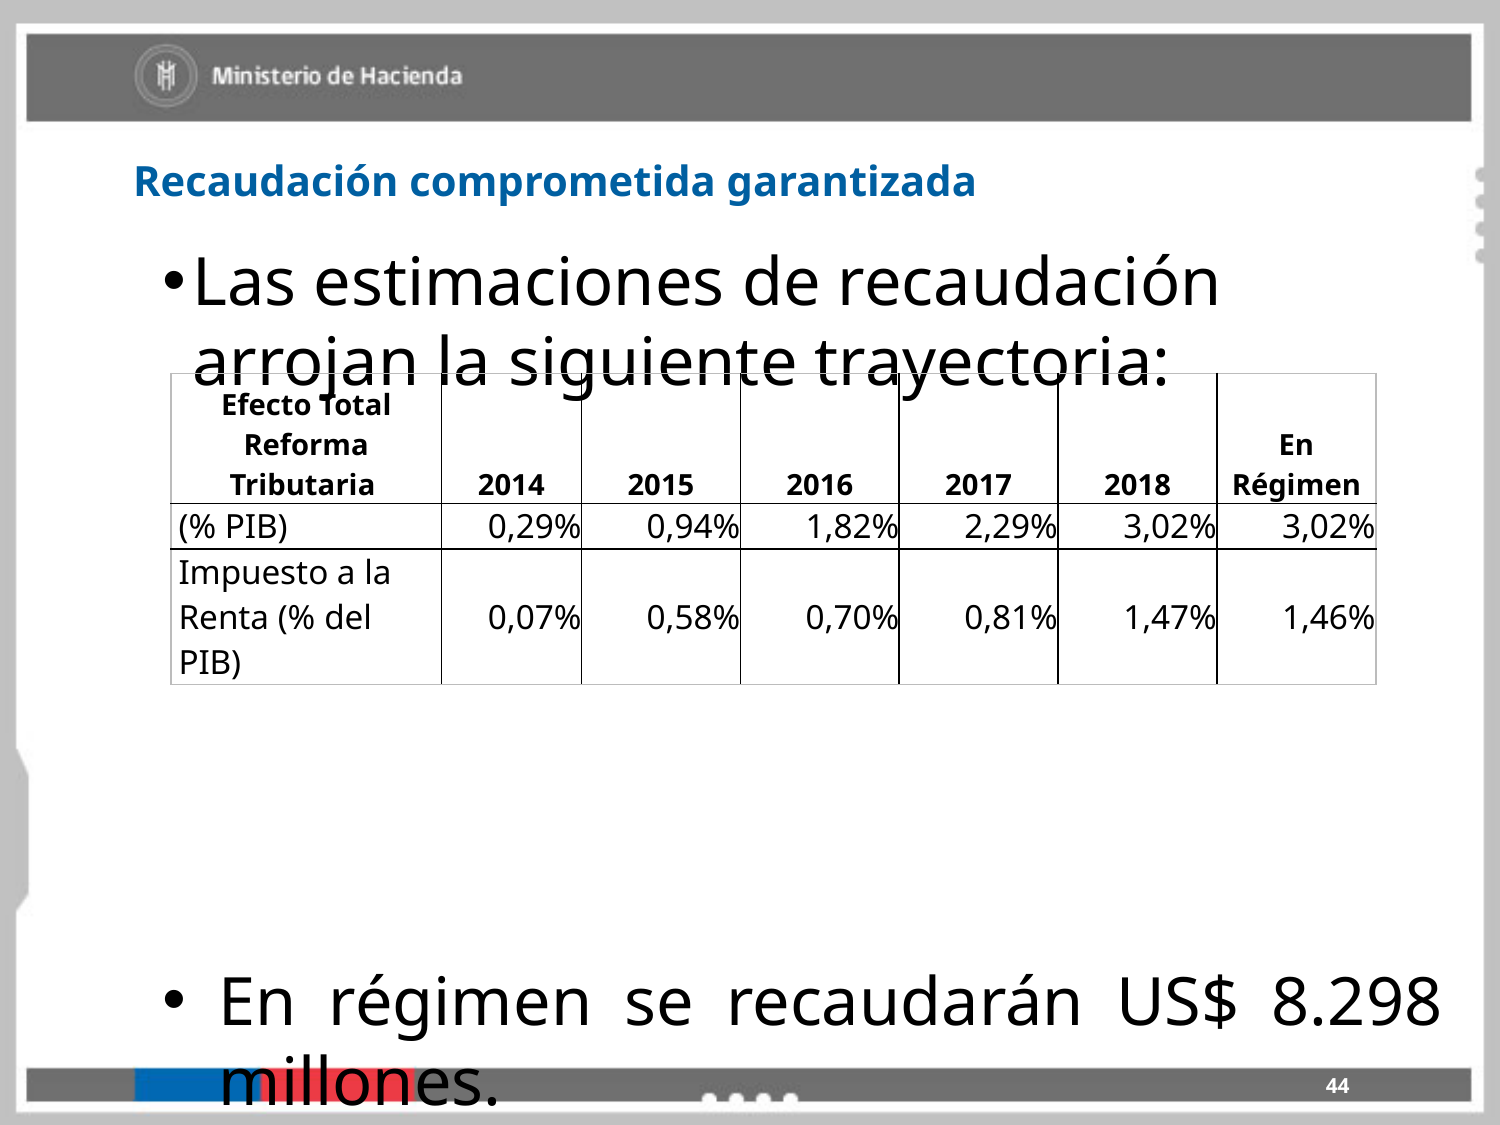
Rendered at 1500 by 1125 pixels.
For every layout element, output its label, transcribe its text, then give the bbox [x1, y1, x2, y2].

table_cell 3,02% [1059, 504, 1216, 548]
table_header 2017 [900, 374, 1057, 503]
table_cell 0,07% [442, 550, 581, 684]
table_header 2016 [741, 374, 898, 503]
table_cell 0,70% [741, 550, 898, 684]
table_header Efecto Total Reforma Tributaria [172, 374, 441, 503]
table_cell (% PIB) [172, 504, 441, 548]
table_cell 3,02% [1218, 504, 1375, 548]
table_cell 0,94% [582, 504, 740, 548]
text_box Recaudación comprometida garantizada [118, 147, 993, 213]
table_header 2015 [582, 374, 740, 503]
table_cell 2,29% [900, 504, 1057, 548]
picture [0, 0, 1500, 1125]
table_header 2014 [442, 374, 581, 503]
table_header En Régimen [1218, 374, 1375, 503]
table_cell 0,58% [582, 550, 740, 684]
slide_number 44 [1014, 1070, 1365, 1103]
table_header 2018 [1059, 374, 1216, 503]
table_cell 0,81% [900, 550, 1057, 684]
table_cell 0,29% [442, 504, 581, 548]
subtitle Las estimaciones de recaudación arrojan la siguiente trayectoria: En régimen se recaudarán US$ 8.298 millones. [147, 231, 1459, 1024]
table_cell Impuesto a la Renta (% del PIB) [172, 550, 441, 684]
table_cell 1,82% [741, 504, 898, 548]
table_cell 1,46% [1218, 550, 1375, 684]
table_cell 1,47% [1059, 550, 1216, 684]
